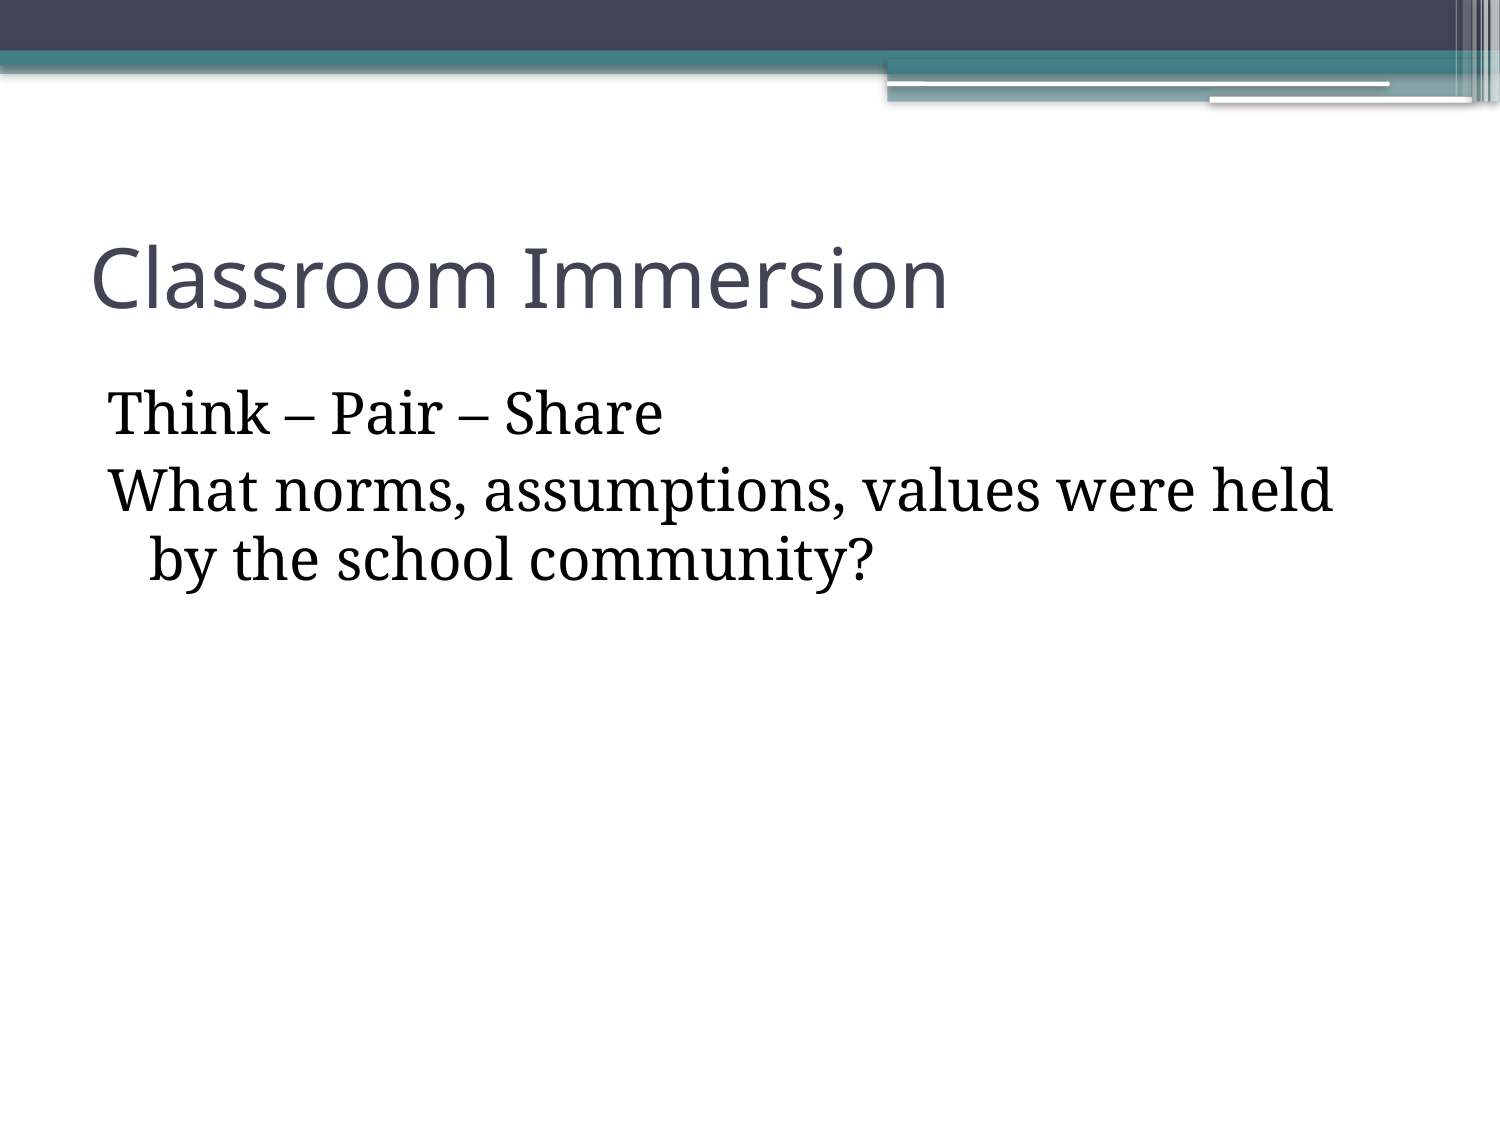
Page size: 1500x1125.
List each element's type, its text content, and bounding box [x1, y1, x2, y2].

title Classroom Immersion [75, 187, 1425, 363]
list Think – Pair – Share What norms, assumptions, values were held by the school community? [75, 368, 1425, 1079]
